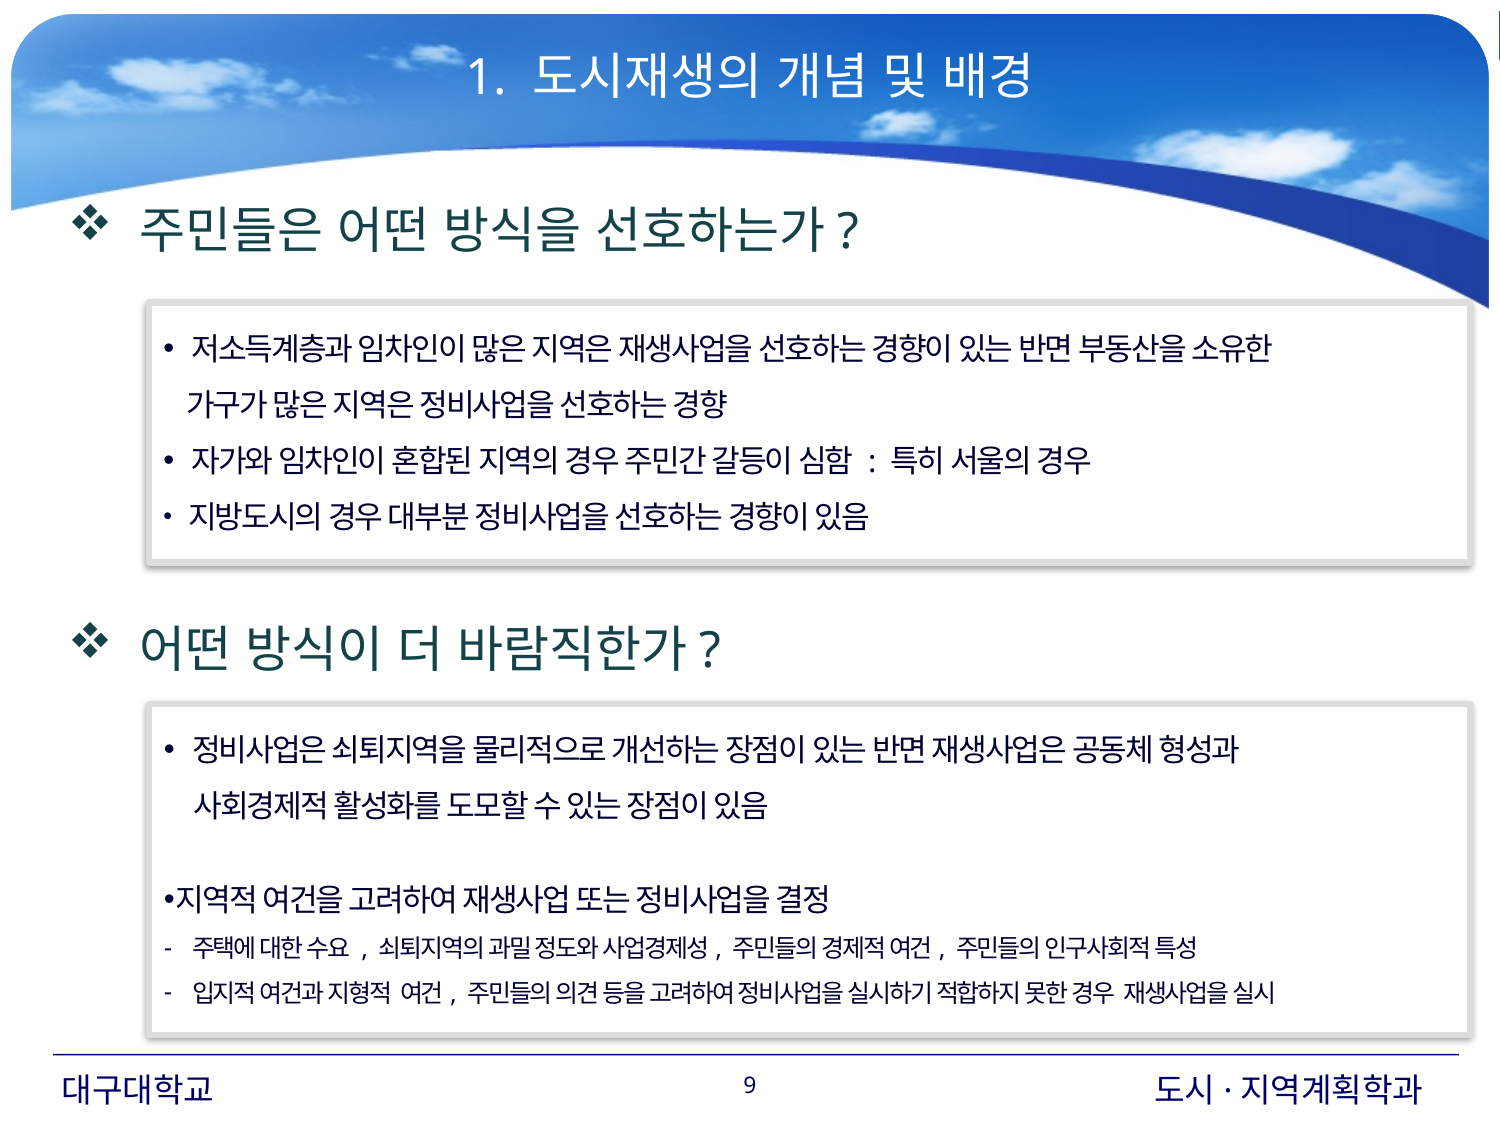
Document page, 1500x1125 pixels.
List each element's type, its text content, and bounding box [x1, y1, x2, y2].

text_box 주민들은 어떤 방식을 선호하는가? [53, 191, 1446, 267]
text_box [0, 0, 1500, 75]
text_box 저소득계층과 임차인이 많은 지역은 재생사업을 선호하는 경향이 있는 반면 부동산을 소유한 가구가 많은 지역은 정비사업을 선호하는 경향 자가와 임차인이 혼합된 지역의 경우 주민간 갈등이 심함 : 특히 서울의 경우 지방도시의 경우 대부분 정비사업을 선호하는 경향이 있음 [146, 299, 1473, 566]
text_box 어떤 방식이 더 바람직한가? [53, 609, 1446, 685]
text_box 1. 도시재생의 개념 및 배경 [0, 75, 1500, 138]
picture [12, 138, 1488, 317]
text_box 정비사업은 쇠퇴지역을 물리적으로 개선하는 장점이 있는 반면 재생사업은 공동체 형성과 사회경제적 활성화를 도모할 수 있는 장점이 있음 지역적 여건을 고려하여 재생사업 또는 정비사업을 결정 주택에 대한 수요 , 쇠퇴지역의 과밀 정도와 사업경제성, 주민들의 경제적 여건, 주민들의 인구사회적 특성 입지적 여건과 지형적 여건, 주민들의 의견 등을 고려하여 정비사업을 실시하기 적합하지 못한 경우 재생사업을 실시 [146, 701, 1474, 1038]
